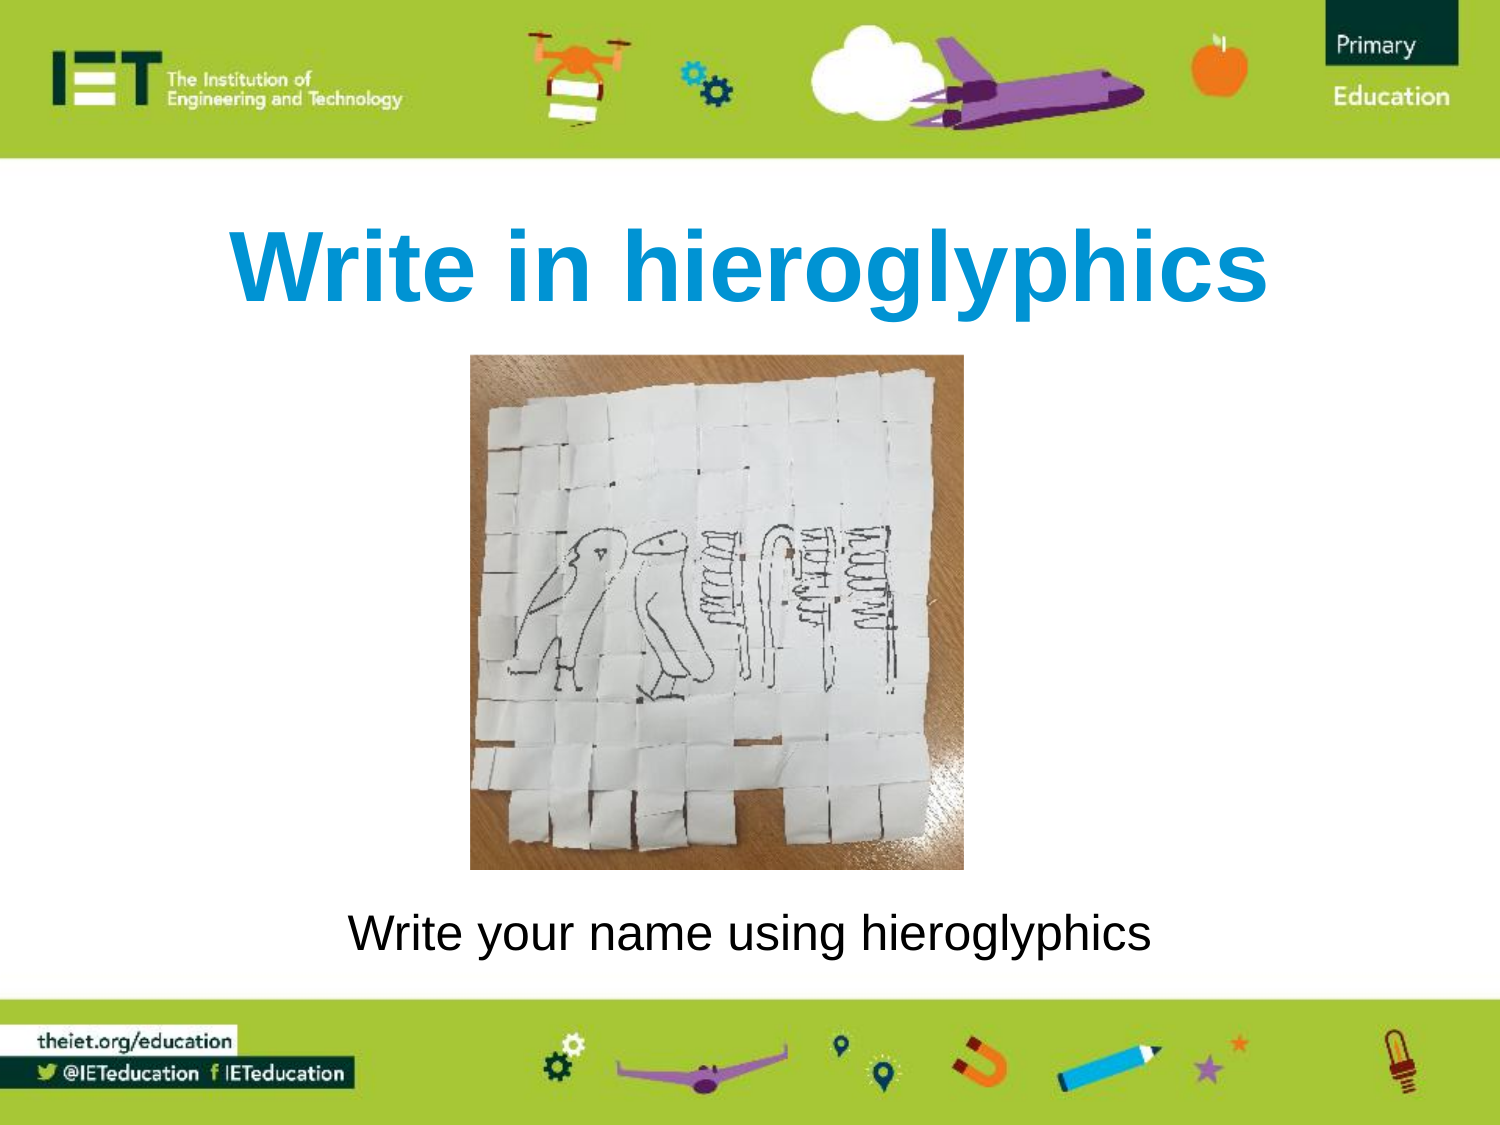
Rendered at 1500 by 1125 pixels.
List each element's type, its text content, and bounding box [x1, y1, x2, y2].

text_box Write your name using hieroglyphics [40, 893, 1460, 968]
text_box Write in hieroglyphics [165, 193, 1335, 329]
picture [0, 0, 1500, 1125]
